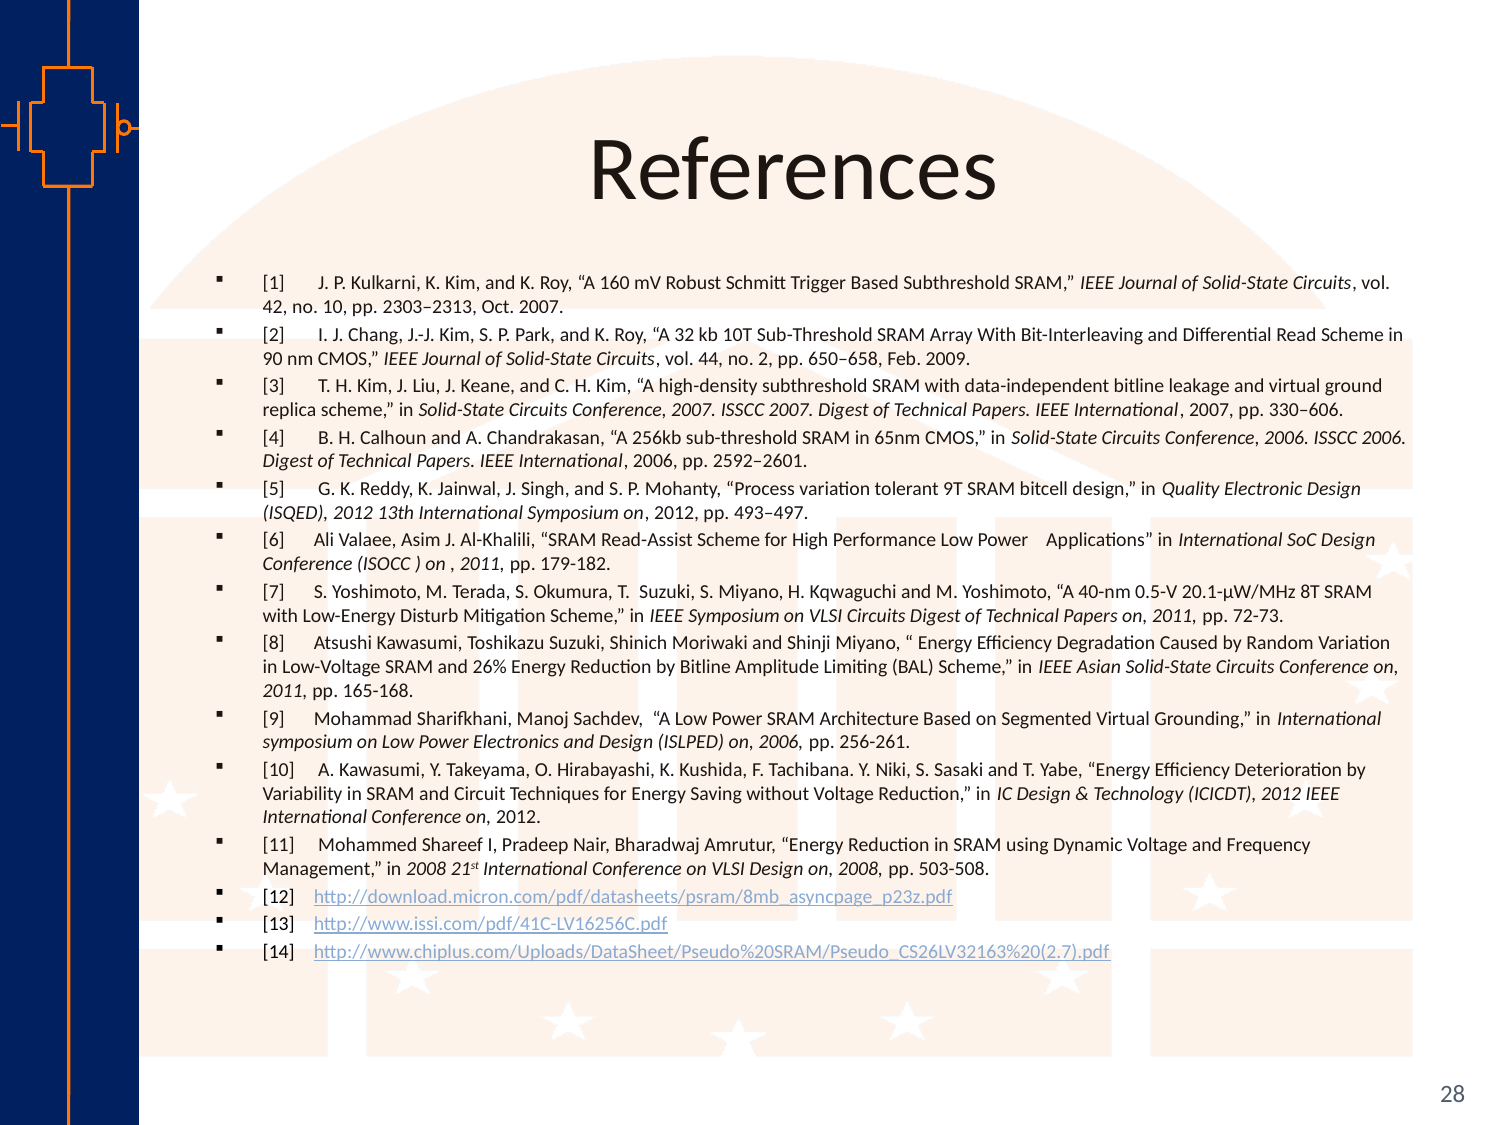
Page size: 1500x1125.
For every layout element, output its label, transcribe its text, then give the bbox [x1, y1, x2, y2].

list [1] J. P. Kulkarni, K. Kim, and K. Roy, “A 160 mV Robust Schmitt Trigger Based Subthreshold SRAM,” IEEE Journal of Solid-State Circuits, vol. 42, no. 10, pp. 2303–2313, Oct. 2007. [2] I. J. Chang, J.-J. Kim, S. P. Park, and K. Roy, “A 32 kb 10T Sub-Threshold SRAM Array With Bit-Interleaving and Differential Read Scheme in 90 nm CMOS,” IEEE Journal of Solid-State Circuits, vol. 44, no. 2, pp. 650–658, Feb. 2009. [3] T. H. Kim, J. Liu, J. Keane, and C. H. Kim, “A high-density subthreshold SRAM with data-independent bitline leakage and virtual ground replica scheme,” in Solid-State Circuits Conference, 2007. ISSCC 2007. Digest of Technical Papers. IEEE International, 2007, pp. 330–606. [4] B. H. Calhoun and A. Chandrakasan, “A 256kb sub-threshold SRAM in 65nm CMOS,” in Solid-State Circuits Conference, 2006. ISSCC 2006. Digest of Technical Papers. IEEE International, 2006, pp. 2592–2601. [5] G. K. Reddy, K. Jainwal, J. Singh, and S. P. Mohanty, “Process variation tolerant 9T SRAM bitcell design,” in Quality Electronic Design (ISQED), 2012 13th International Symposium on, 2012, pp. 493–497. [6] Ali Valaee, Asim J. Al-Khalili, “SRAM Read-Assist Scheme for High Performance Low Power Applications” in International SoC Design Conference (ISOCC ) on , 2011, pp. 179-182. [7] S. Yoshimoto, M. Terada, S. Okumura, T. Suzuki, S. Miyano, H. Kqwaguchi and M. Yoshimoto, “A 40-nm 0.5-V 20.1-µW/MHz 8T SRAM with Low-Energy Disturb Mitigation Scheme,” in IEEE Symposium on VLSI Circuits Digest of Technical Papers on, 2011, pp. 72-73. [8] Atsushi Kawasumi, Toshikazu Suzuki, Shinich Moriwaki and Shinji Miyano, “ Energy Efficiency Degradation Caused by Random Variation in Low-Voltage SRAM and 26% Energy Reduction by Bitline Amplitude Limiting (BAL) Scheme,” in IEEE Asian Solid-State Circuits Conference on, 2011, pp. 165-168. [9] Mohammad Sharifkhani, Manoj Sachdev, “A Low Power SRAM Architecture Based on Segmented Virtual Grounding,” in International symposium on Low Power Electronics and Design (ISLPED) on, 2006, pp. 256-261. [10] A. Kawasumi, Y. Takeyama, O. Hirabayashi, K. Kushida, F. Tachibana. Y. Niki, S. Sasaki and T. Yabe, “Energy Efficiency Deterioration by Variability in SRAM and Circuit Techniques for Energy Saving without Voltage Reduction,” in IC Design & Technology (ICICDT), 2012 IEEE International Conference on, 2012. [11] Mohammed Shareef I, Pradeep Nair, Bharadwaj Amrutur, “Energy Reduction in SRAM using Dynamic Voltage and Frequency Management,” in 2008 21st International Conference on VLSI Design on, 2008, pp. 503-508. [12] http://download.micron.com/pdf/datasheets/psram/8mb_asyncpage_p23z.pdf [13] http://www.issi.com/pdf/41C-LV16256C.pdf [14] http://www.chiplus.com/Uploads/DataSheet/Pseudo%20SRAM/Pseudo_CS26LV32163%20(2.7).pdf [200, 262, 1425, 988]
title References [200, 37, 1388, 225]
slide_number 28 [1425, 1062, 1488, 1123]
